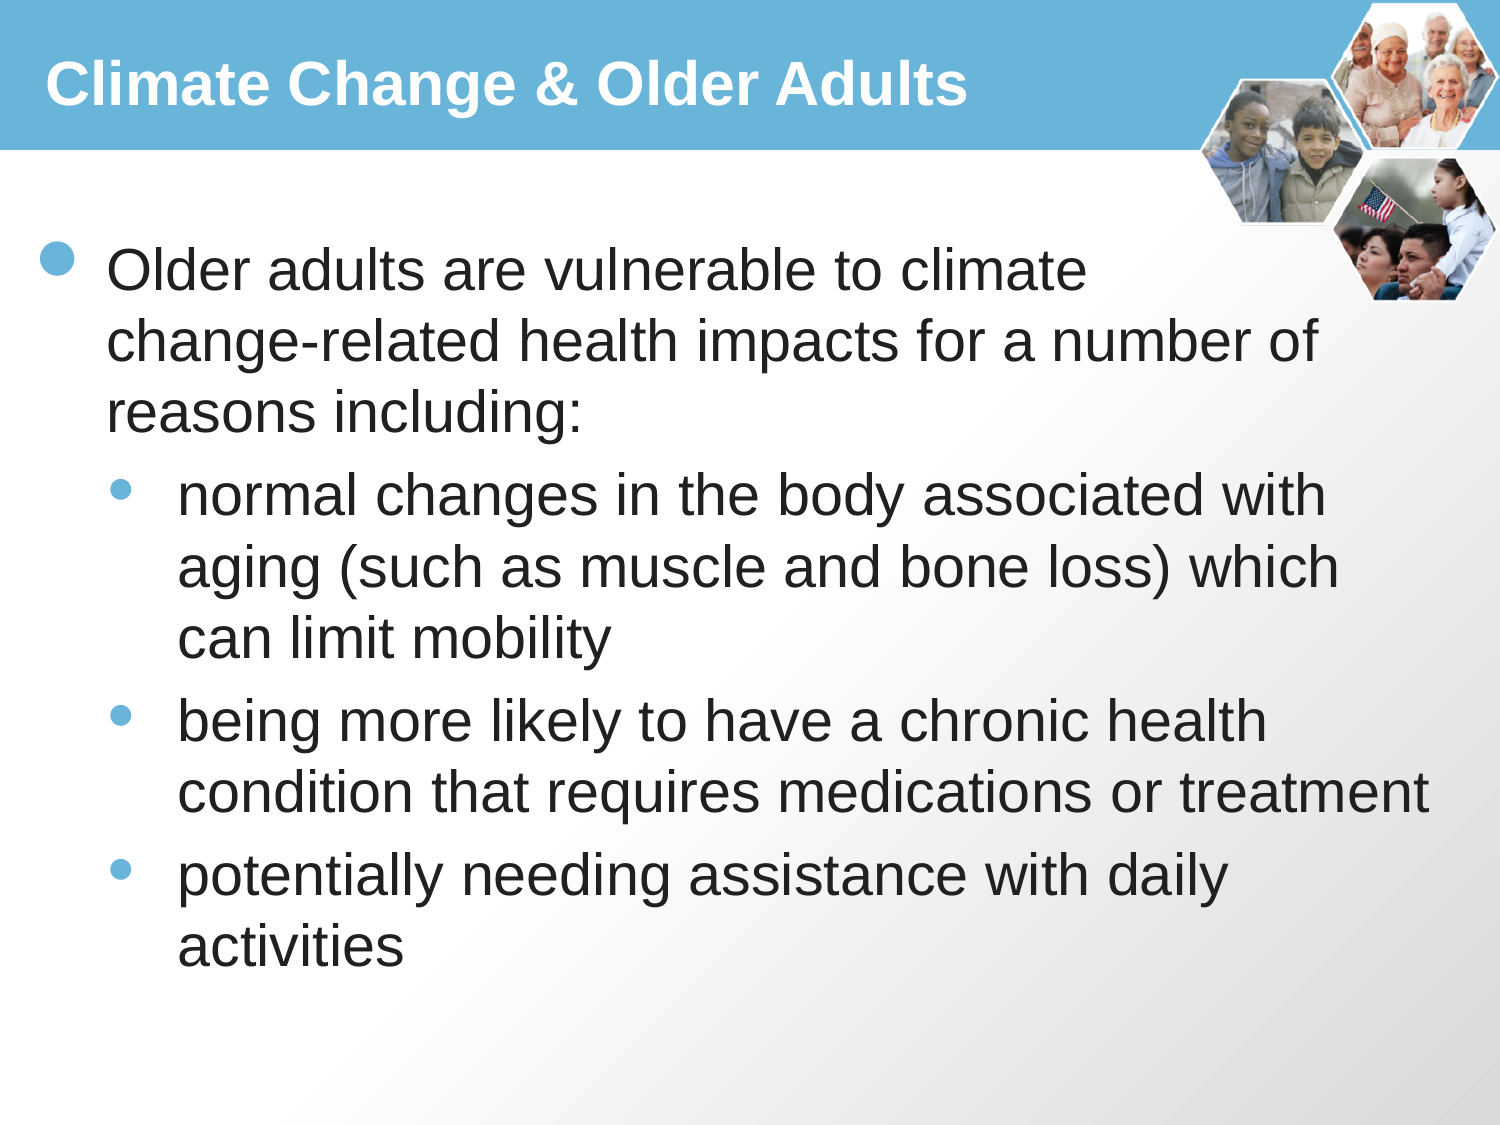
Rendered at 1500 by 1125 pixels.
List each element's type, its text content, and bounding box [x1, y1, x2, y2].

picture [1173, 2, 1500, 303]
list Climate Change & Older Adults [30, 0, 1209, 162]
list Older adults are vulnerable to climate change-related health impacts for a number of reasons including: normal changes in the body associated with aging (such as muscle and bone loss) which can limit mobility being more likely to have a chronic health condition that requires medications or treatment potentially needing assistance with daily activities [20, 223, 1460, 1097]
